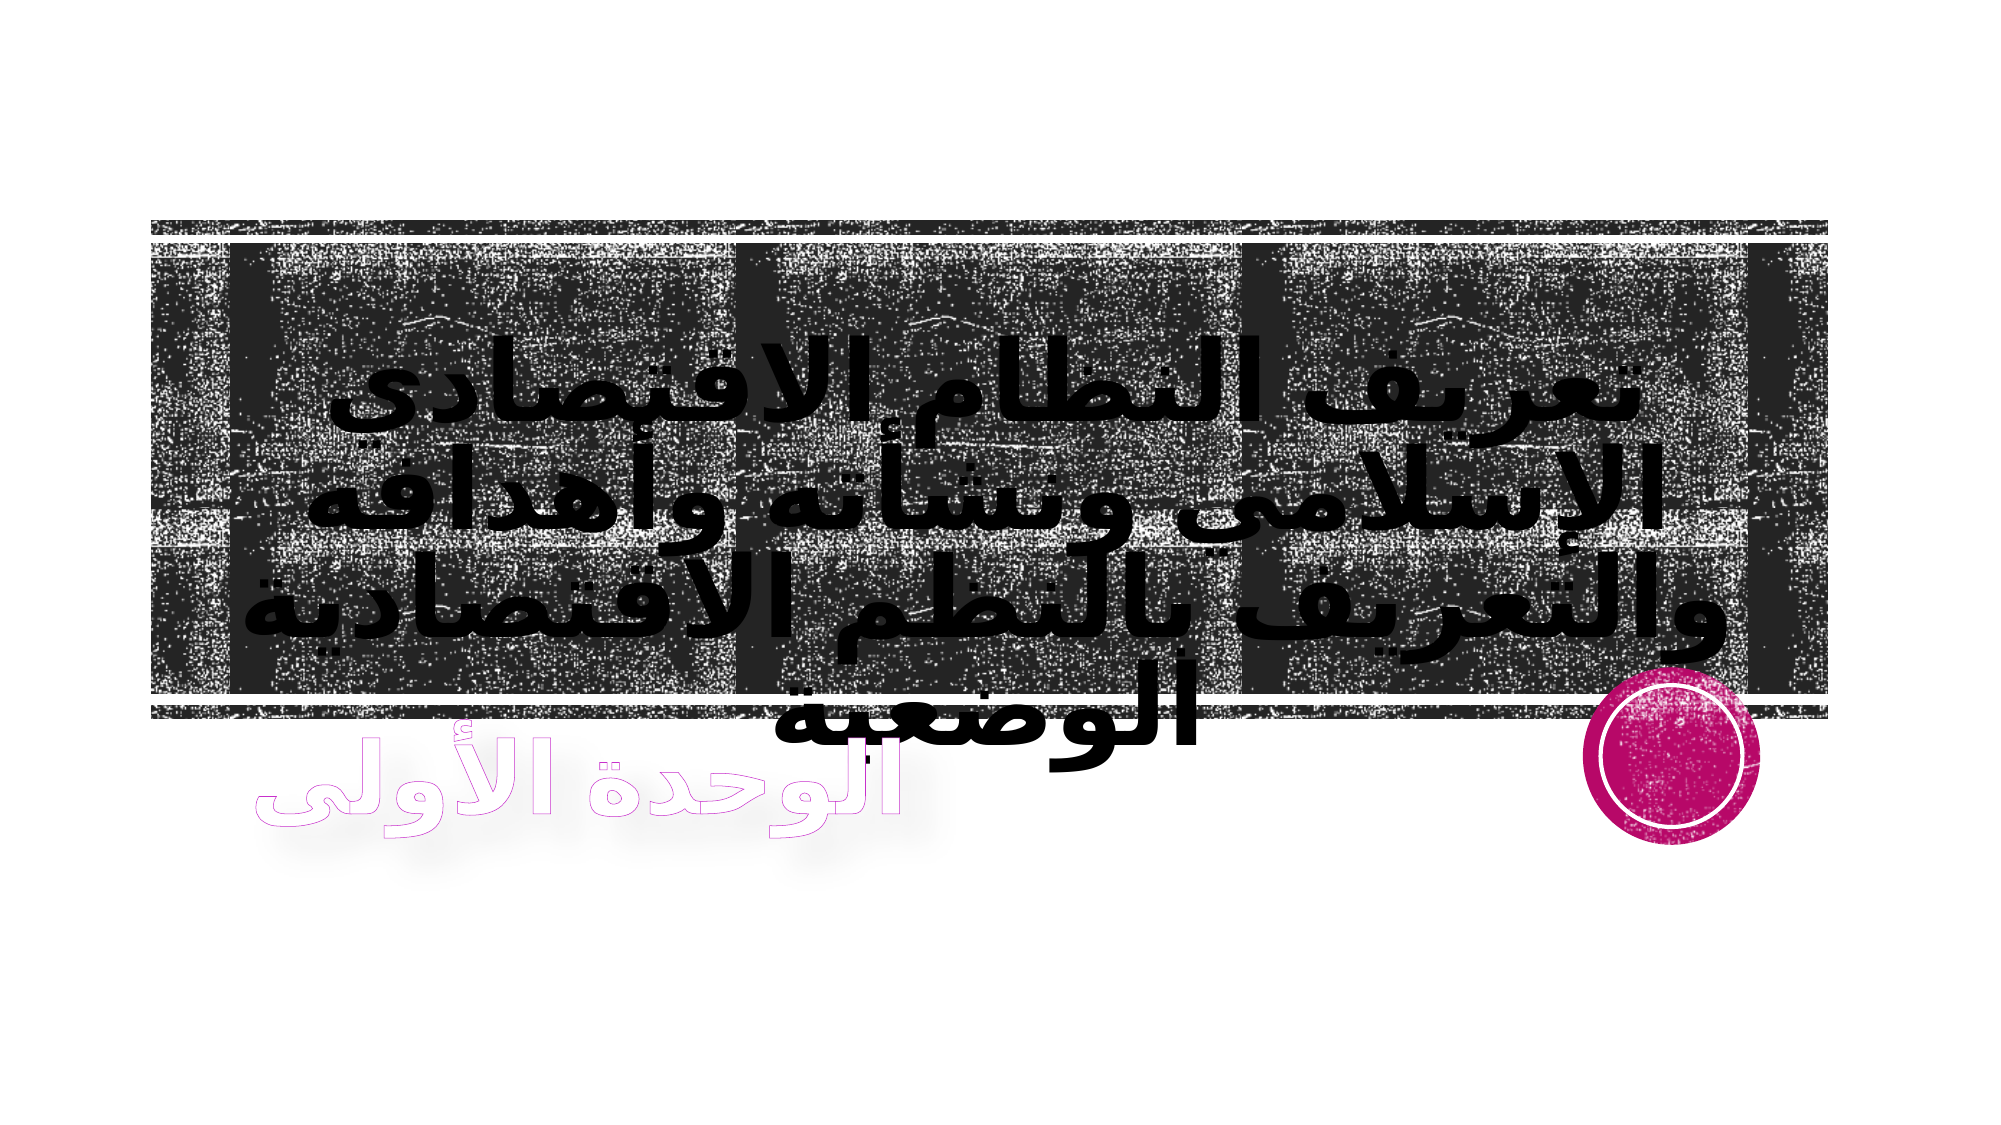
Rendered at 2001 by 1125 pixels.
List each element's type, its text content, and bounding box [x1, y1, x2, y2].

title تعريف النظام الاقتصادي الإسلامي ونشأته وأهدافه والتعريف بالنظم الاقتصادية الوضعية [156, 202, 1819, 900]
subtitle الوحدة الأولى [234, 720, 1124, 896]
